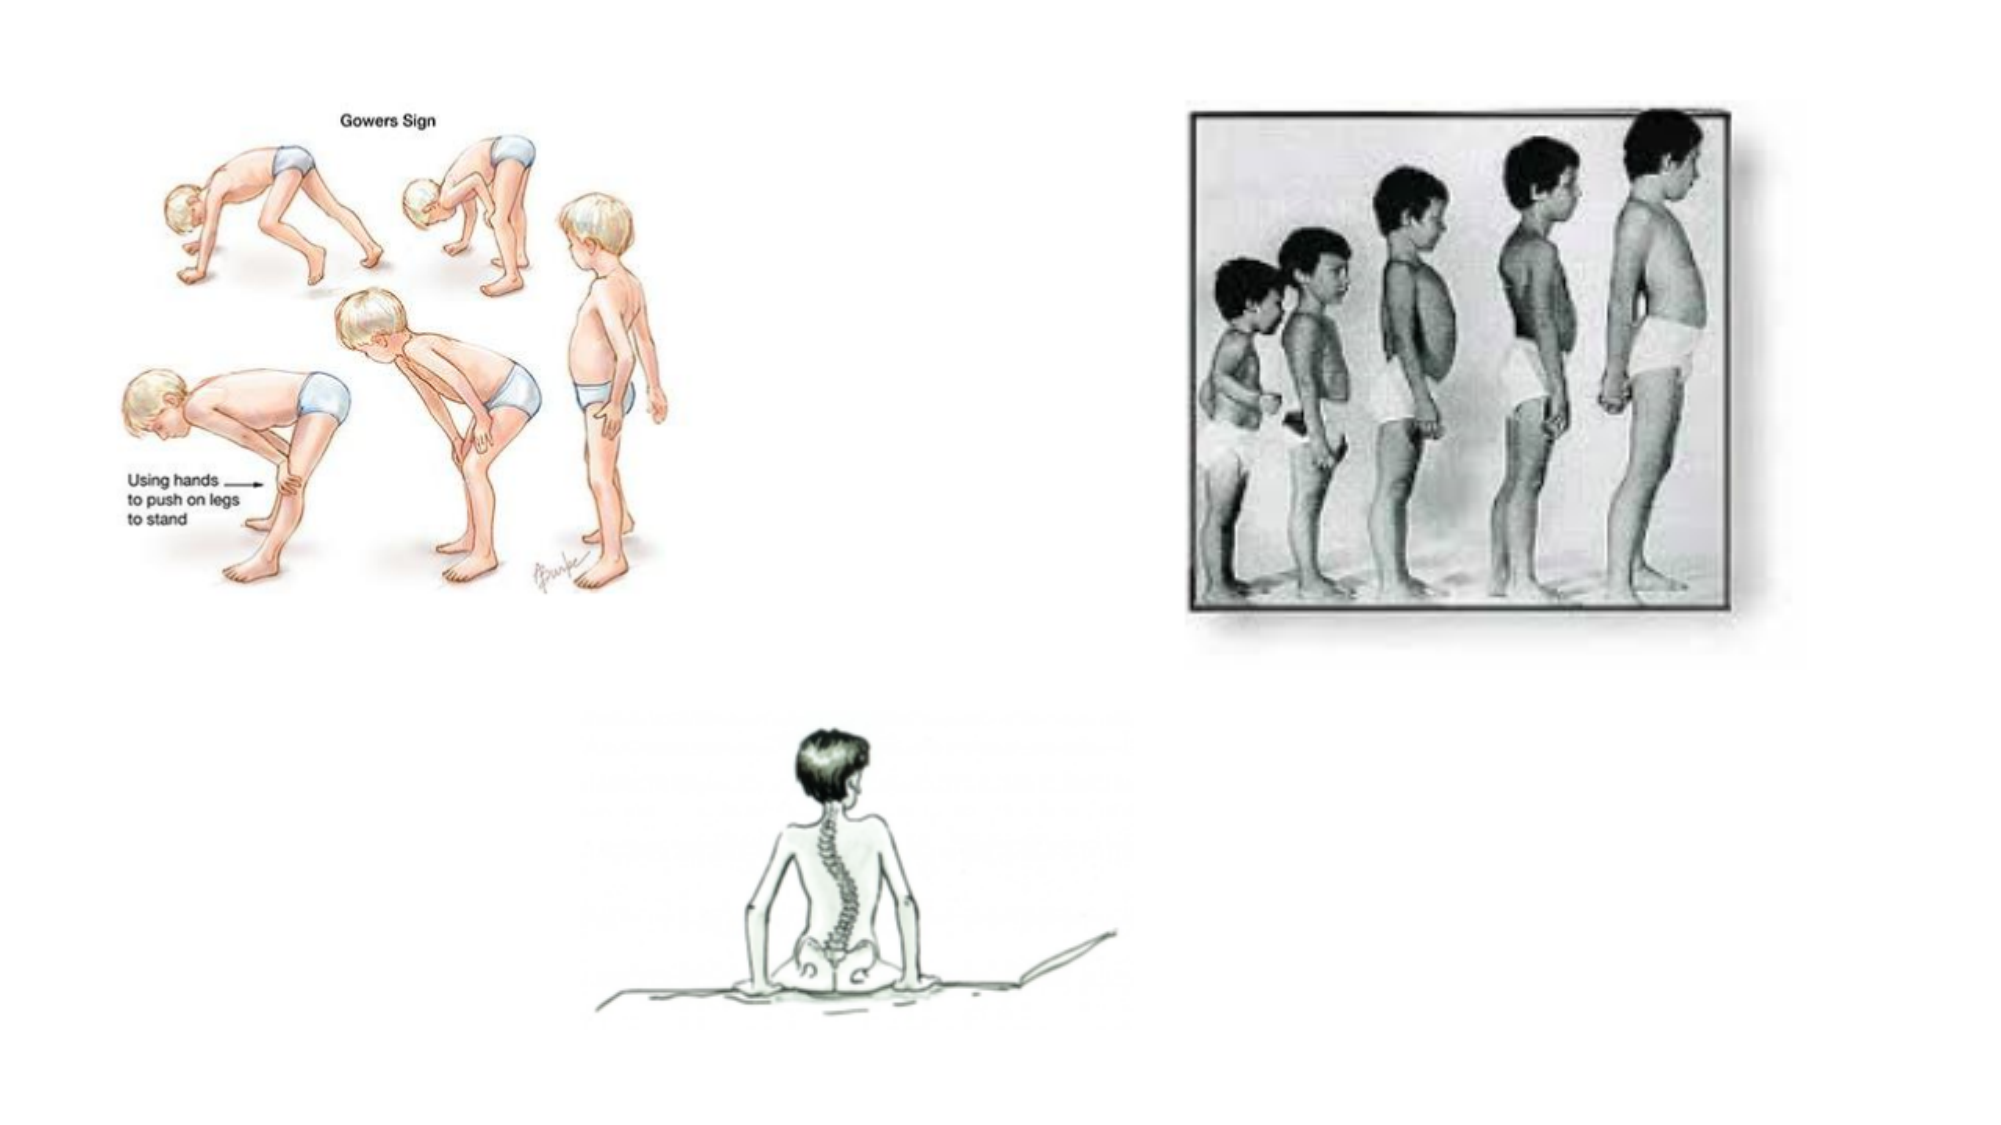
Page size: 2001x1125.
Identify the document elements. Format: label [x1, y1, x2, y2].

list [86, 45, 727, 625]
picture [541, 0, 1859, 1066]
